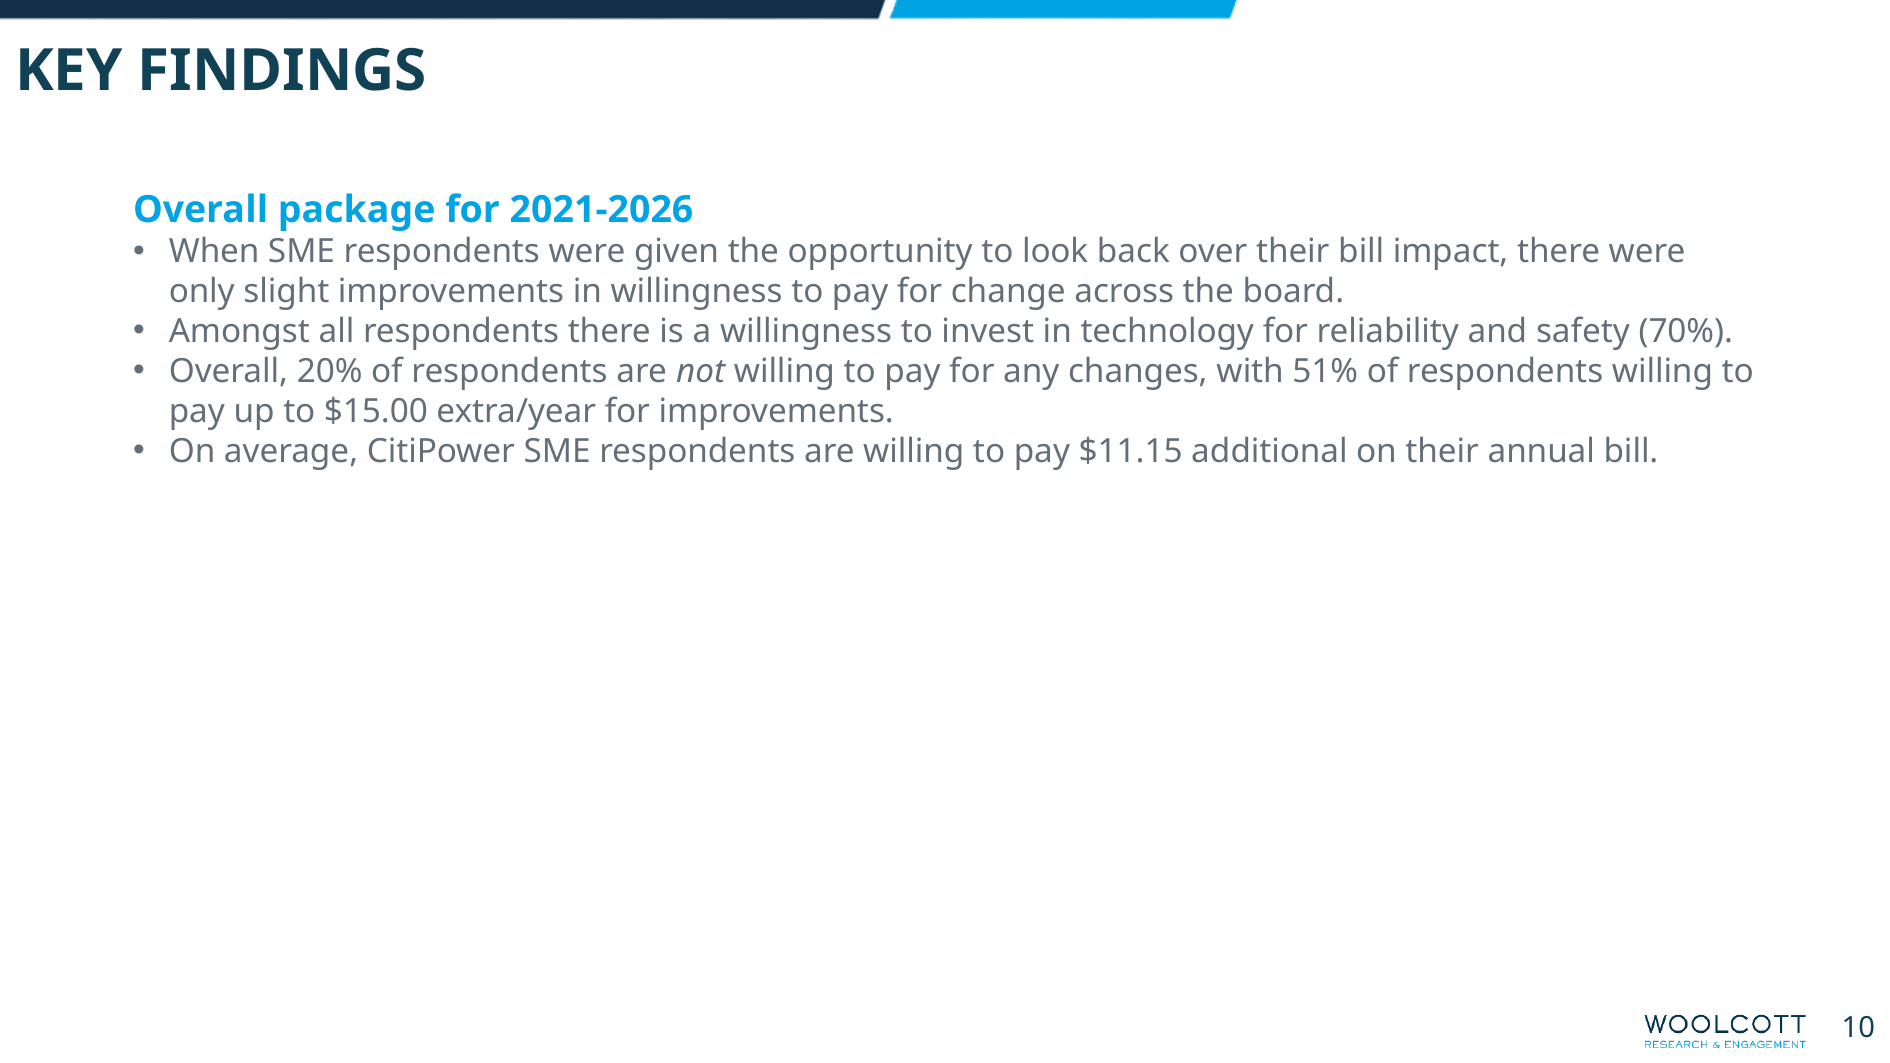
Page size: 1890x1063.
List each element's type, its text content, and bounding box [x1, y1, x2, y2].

list Overall package for 2021-2026 When SME respondents were given the opportunity to look back over their bill impact, there were only slight improvements in willingness to pay for change across the board. Amongst all respondents there is a willingness to invest in technology for reliability and safety (70%). Overall, 20% of respondents are not willing to pay for any changes, with 51% of respondents willing to pay up to $15.00 extra/year for improvements. On average, CitiPower SME respondents are willing to pay $11.15 additional on their annual bill. [118, 177, 1772, 886]
picture [1641, 1012, 1808, 1052]
picture [0, 0, 1241, 20]
list KEY FINDINGS [0, 24, 1772, 142]
